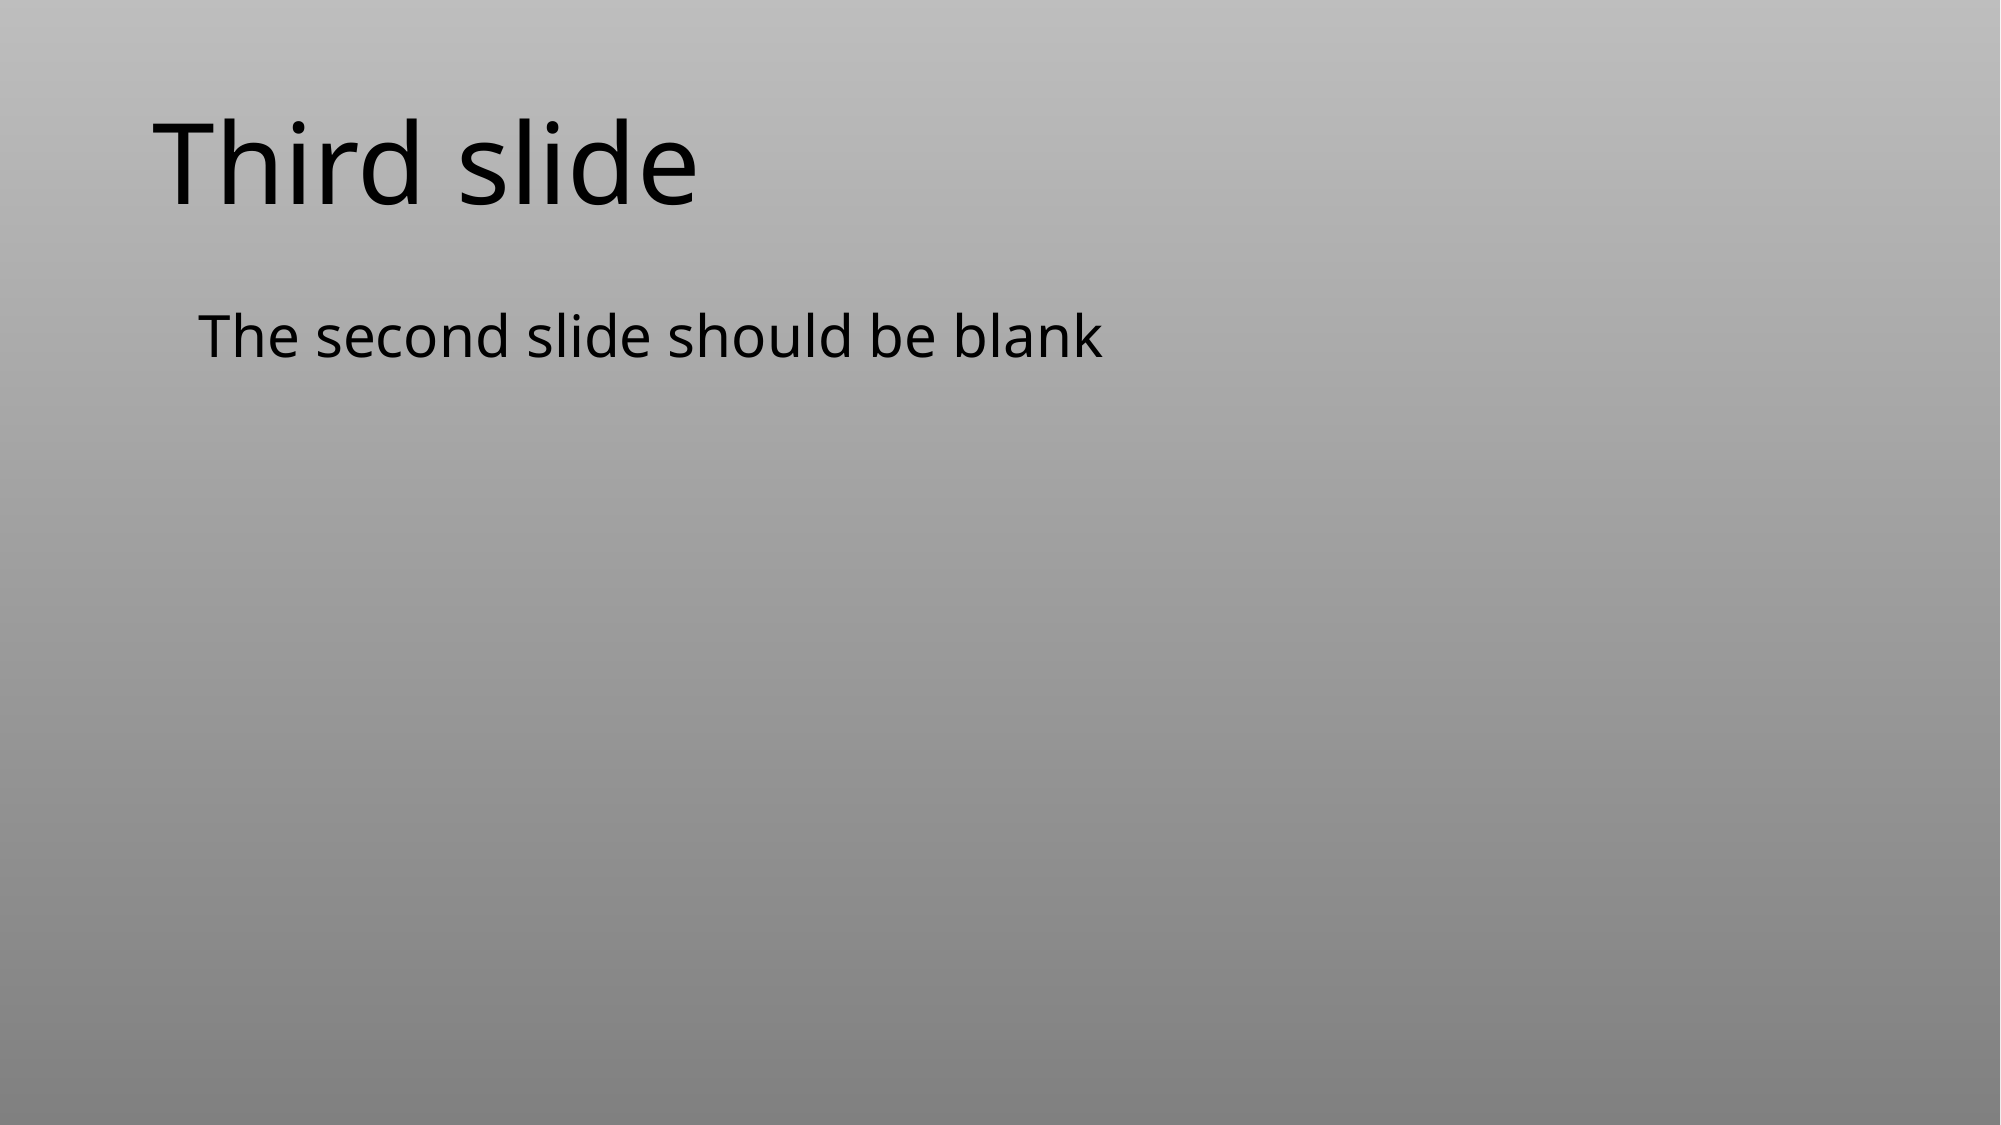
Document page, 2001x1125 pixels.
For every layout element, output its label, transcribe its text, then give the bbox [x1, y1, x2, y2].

title Third slide [137, 59, 1863, 278]
picture [0, 0, 2001, 1125]
list The second slide should be blank [183, 299, 1863, 1014]
